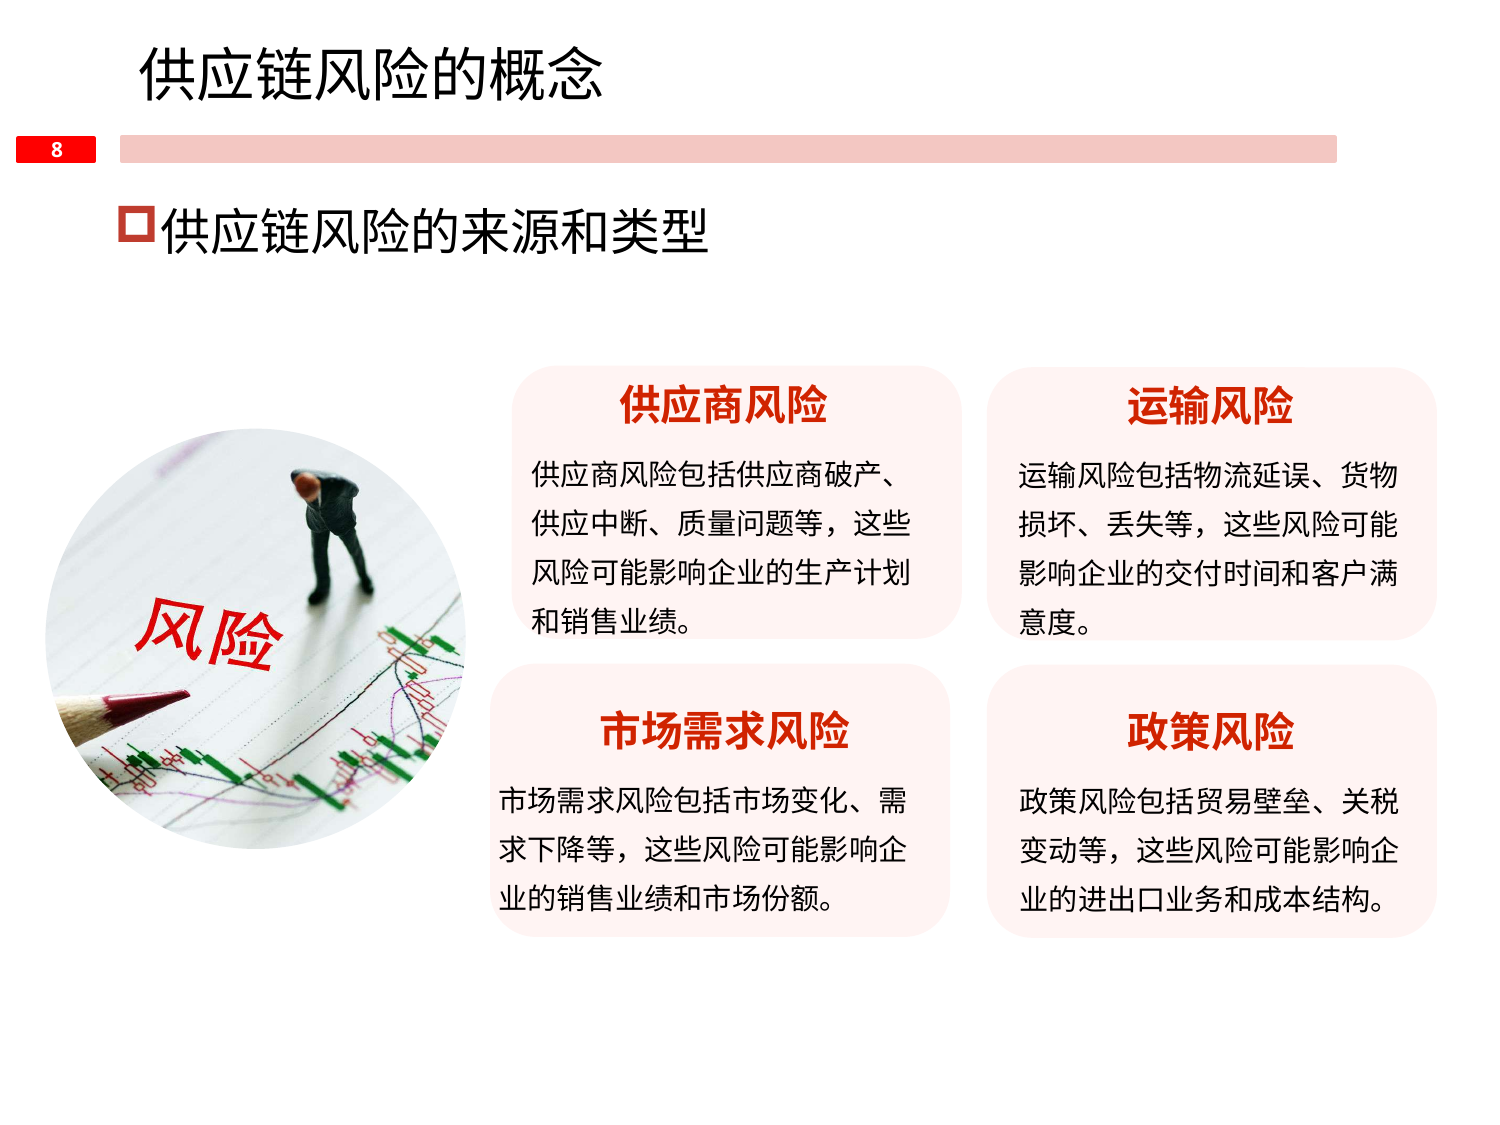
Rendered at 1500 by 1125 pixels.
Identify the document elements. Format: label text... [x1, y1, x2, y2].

text_box 供应链风险的概念 [123, 30, 958, 116]
text_box 政策风险包括贸易壁垒、关税变动等，这些风险可能影响企业的进出口业务和成本结构。 [1011, 765, 1412, 896]
text_box 供应商风险包括供应商破产、供应中断、质量问题等，这些风险可能影响企业的生产计划和销售业绩。 [523, 438, 924, 569]
text_box [986, 371, 1437, 641]
text_box [511, 365, 962, 639]
picture [45, 428, 466, 850]
text_box [490, 663, 951, 937]
text_box 供应商风险 [523, 368, 924, 429]
text_box 市场需求风险 [524, 694, 925, 755]
text_box 运输风险包括物流延误、货物损坏、丢失等，这些风险可能影响企业的交付时间和客户满意度。 [1010, 439, 1411, 570]
text_box [17, 129, 97, 189]
text_box [986, 664, 1437, 938]
text_box 供应链风险的来源和类型 [99, 192, 1084, 287]
text_box 政策风险 [1011, 695, 1412, 756]
text_box 运输风险 [1010, 369, 1411, 430]
text_box 市场需求风险包括市场变化、需求下降等，这些风险可能影响企业的销售业绩和市场份额。 [490, 764, 925, 895]
